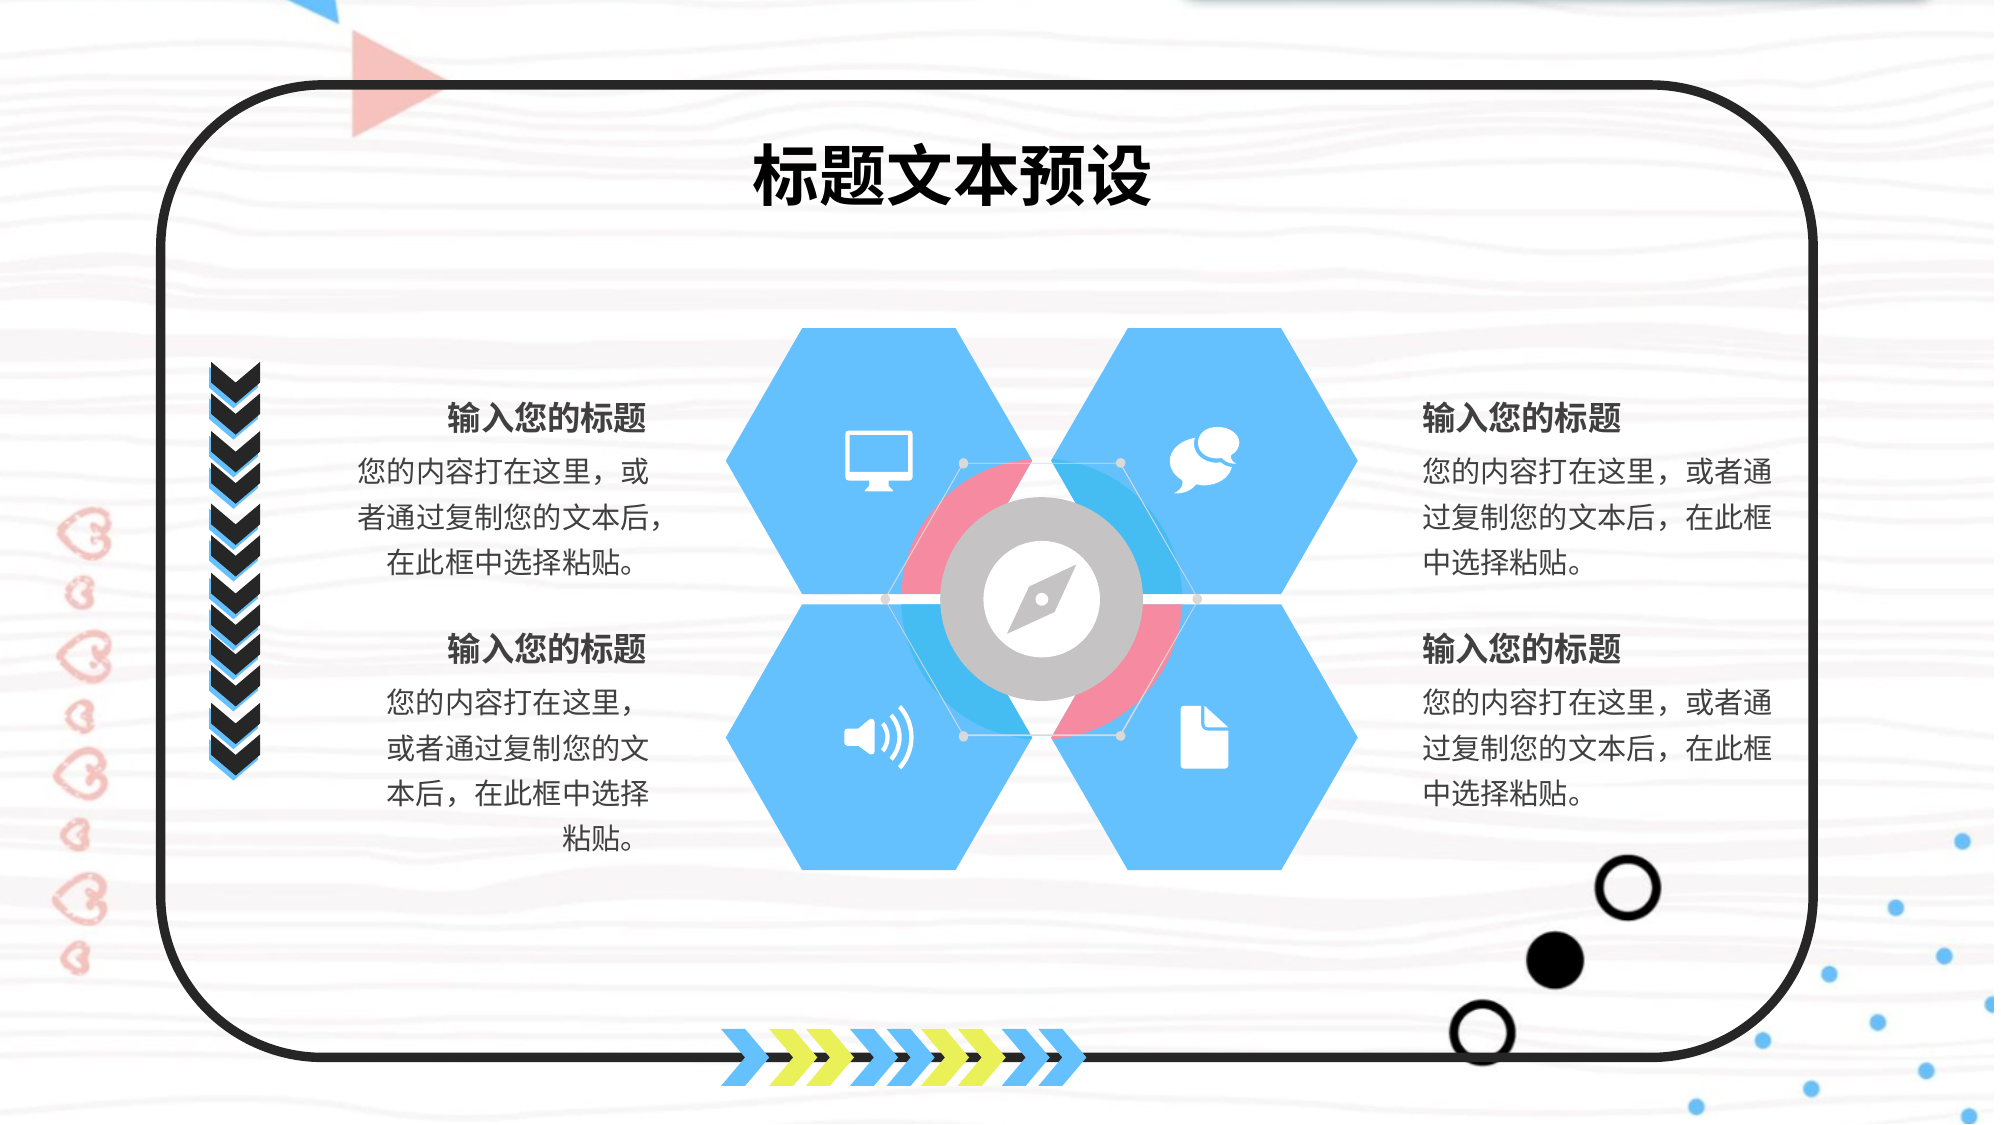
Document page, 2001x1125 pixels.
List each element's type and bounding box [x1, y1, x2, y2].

text_box [209, 361, 260, 781]
text_box [720, 1028, 1087, 1086]
text_box [1556, 83, 1815, 1059]
text_box [159, 83, 430, 1059]
text_box [330, 328, 1789, 871]
picture [0, 0, 1994, 1125]
